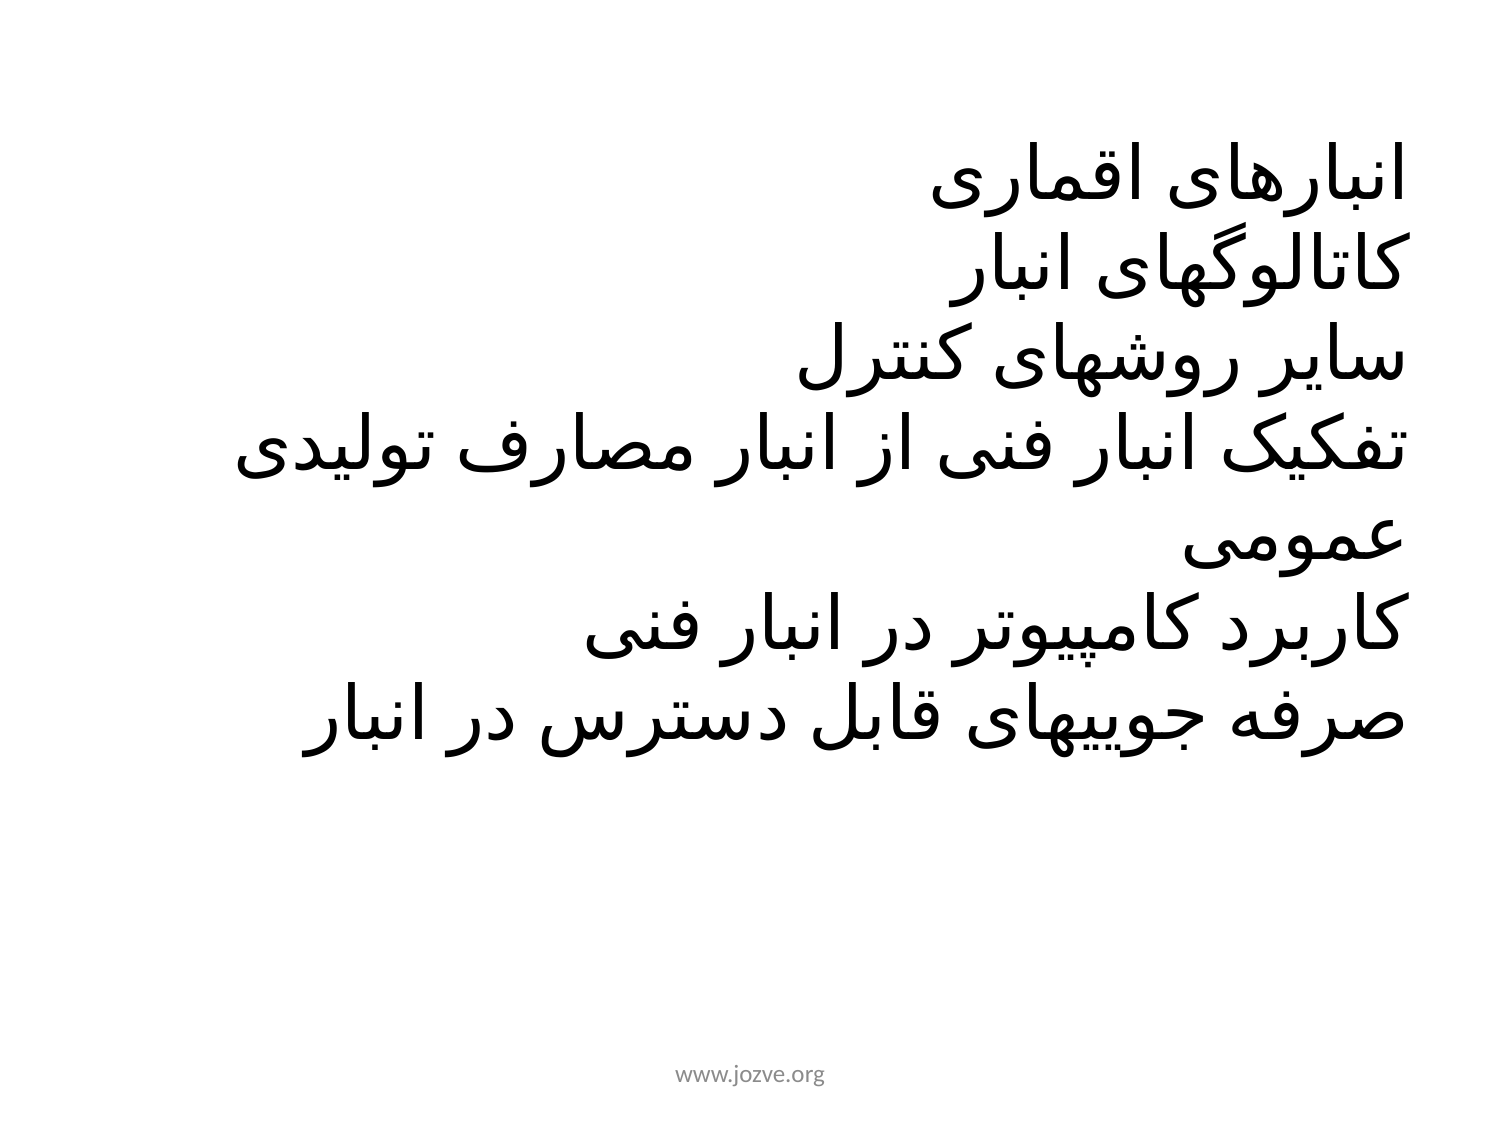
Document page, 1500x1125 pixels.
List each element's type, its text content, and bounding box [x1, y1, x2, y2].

title انبارهای اقماری کاتالوگهای انبار سایر روشهای کنترل تفکیک انبار فنی از انبار مصارف تولیدی عمومی کاربرد کامپیوتر در انبار فنی صرفه جوییهای قابل دسترس در انبار [75, 45, 1425, 835]
footer www.jozve.org [512, 1042, 988, 1103]
